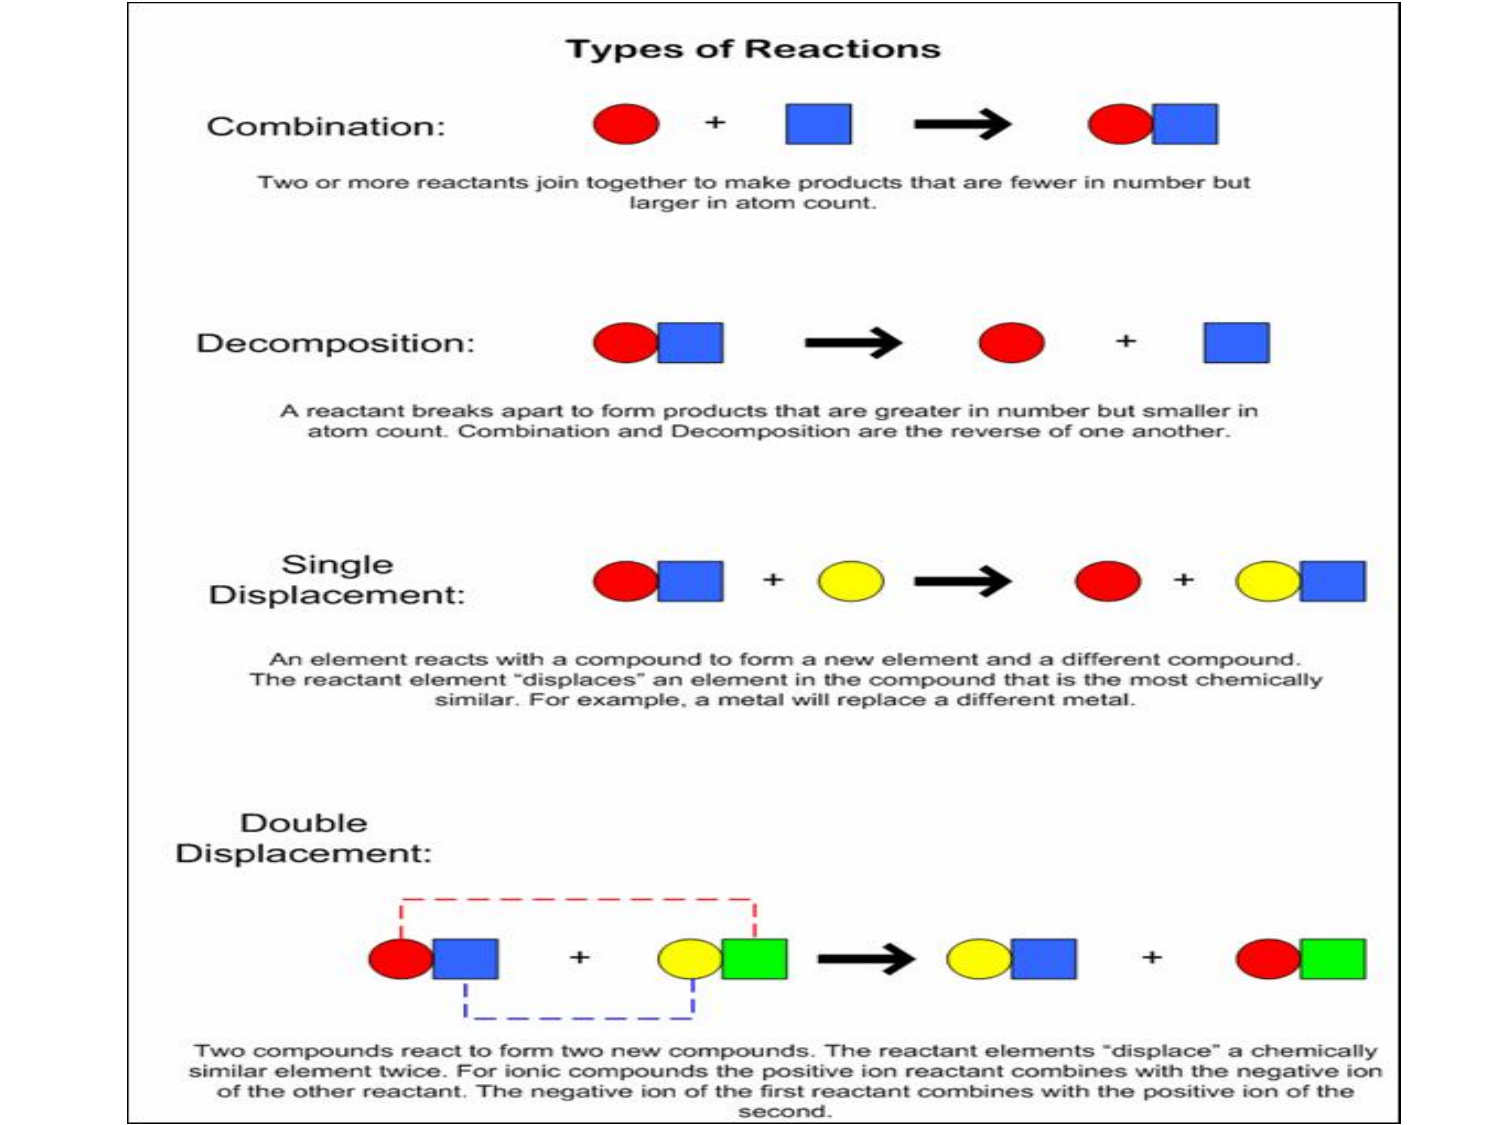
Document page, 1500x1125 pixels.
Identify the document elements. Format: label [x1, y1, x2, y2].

list [0, 2, 1500, 1124]
